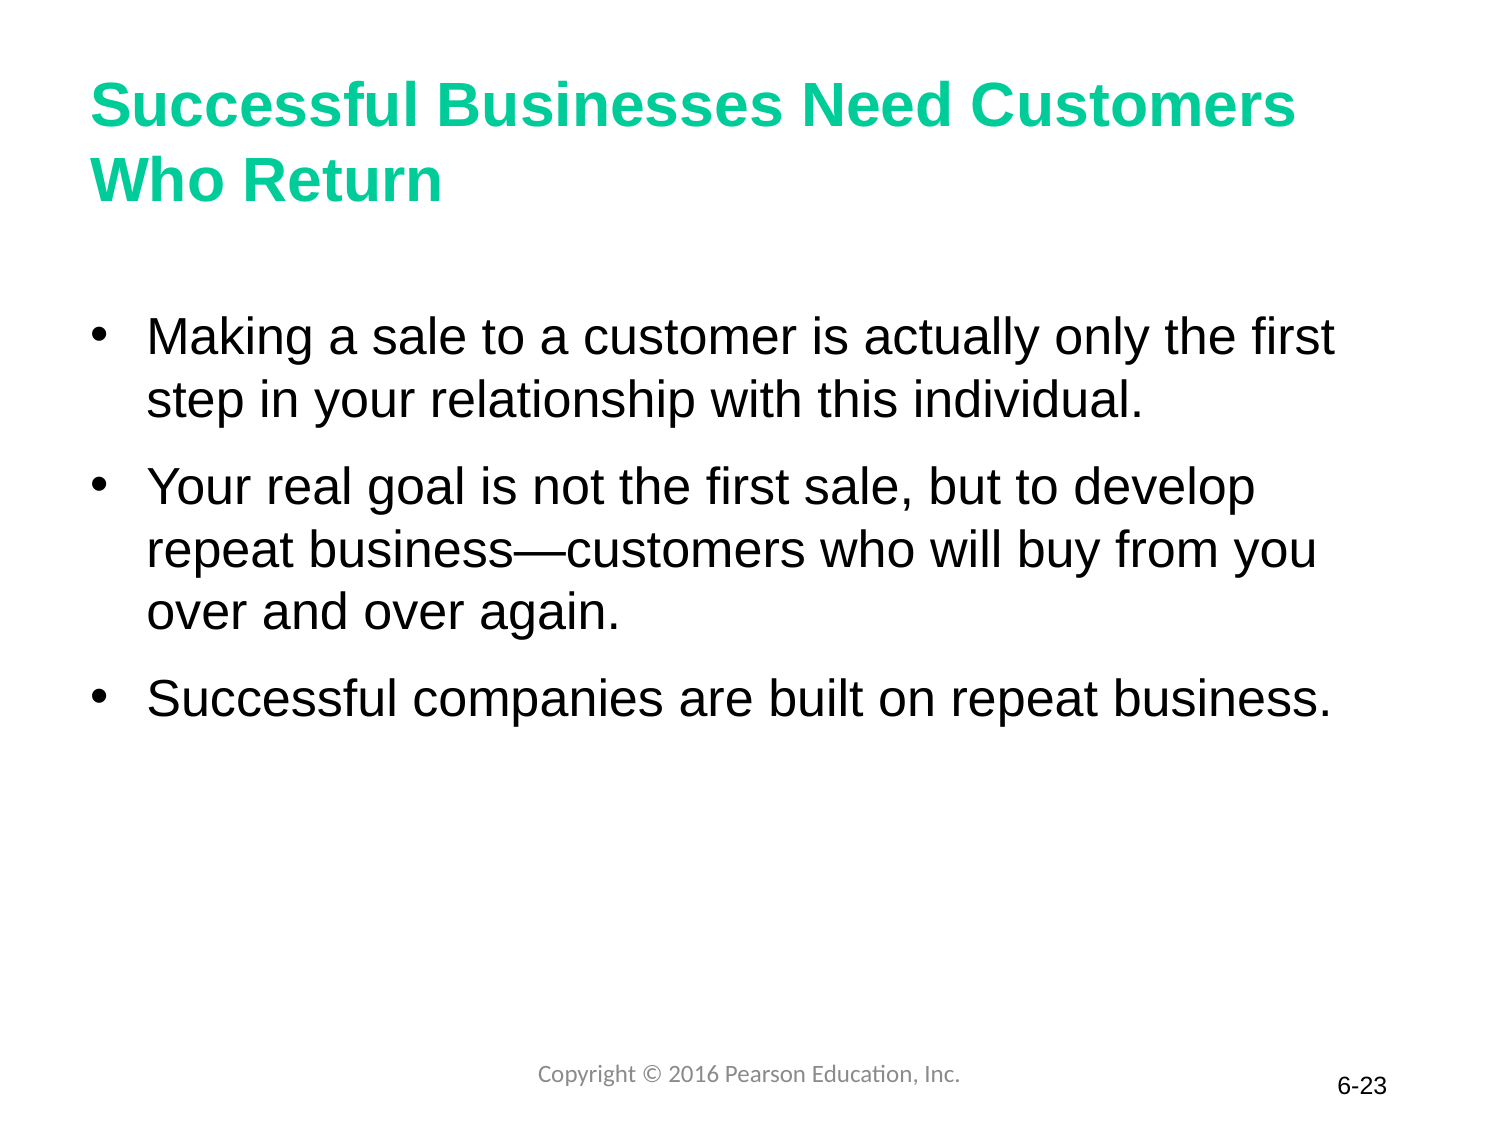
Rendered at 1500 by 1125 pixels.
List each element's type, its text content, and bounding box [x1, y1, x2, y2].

list Making a sale to a customer is actually only the first step in your relationship with this individual. Your real goal is not the first sale, but to develop repeat business—customers who will buy from you over and over again. Successful companies are built on repeat business. [75, 295, 1425, 1038]
title Successful Businesses Need Customers Who Return [75, 45, 1425, 233]
footer Copyright © 2016 Pearson Education, Inc. [512, 1042, 988, 1103]
